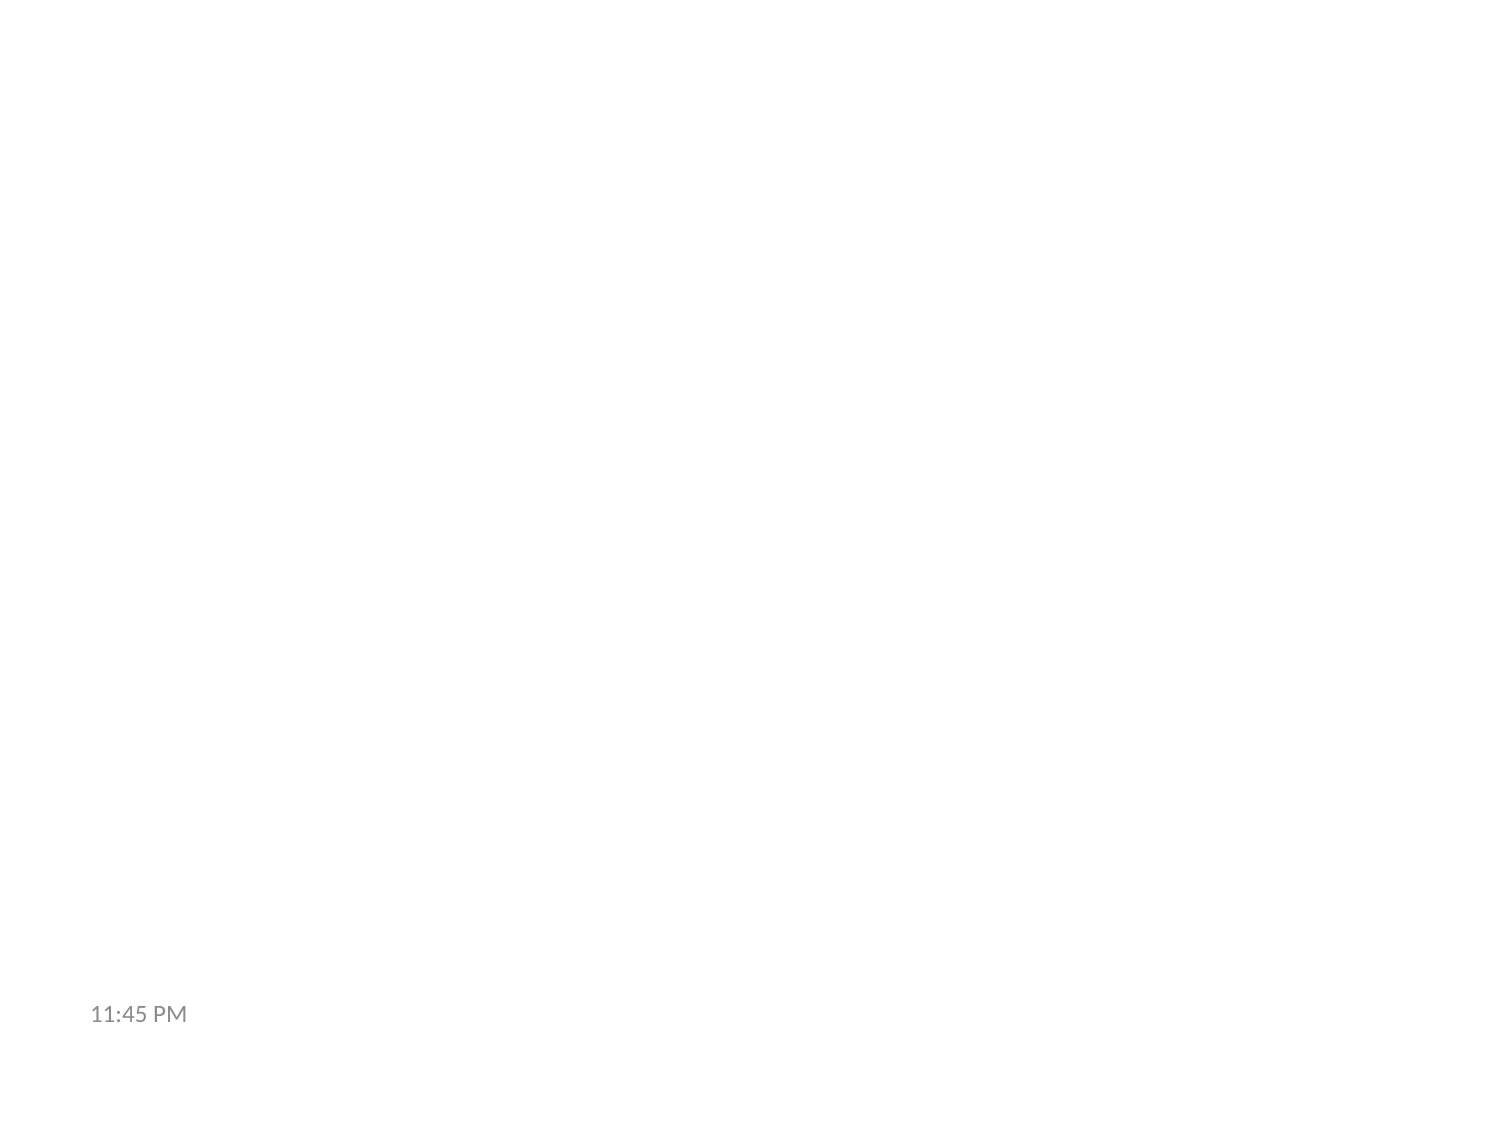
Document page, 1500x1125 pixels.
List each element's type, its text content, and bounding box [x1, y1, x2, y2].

text_box 3:35 PM [75, 982, 425, 1043]
